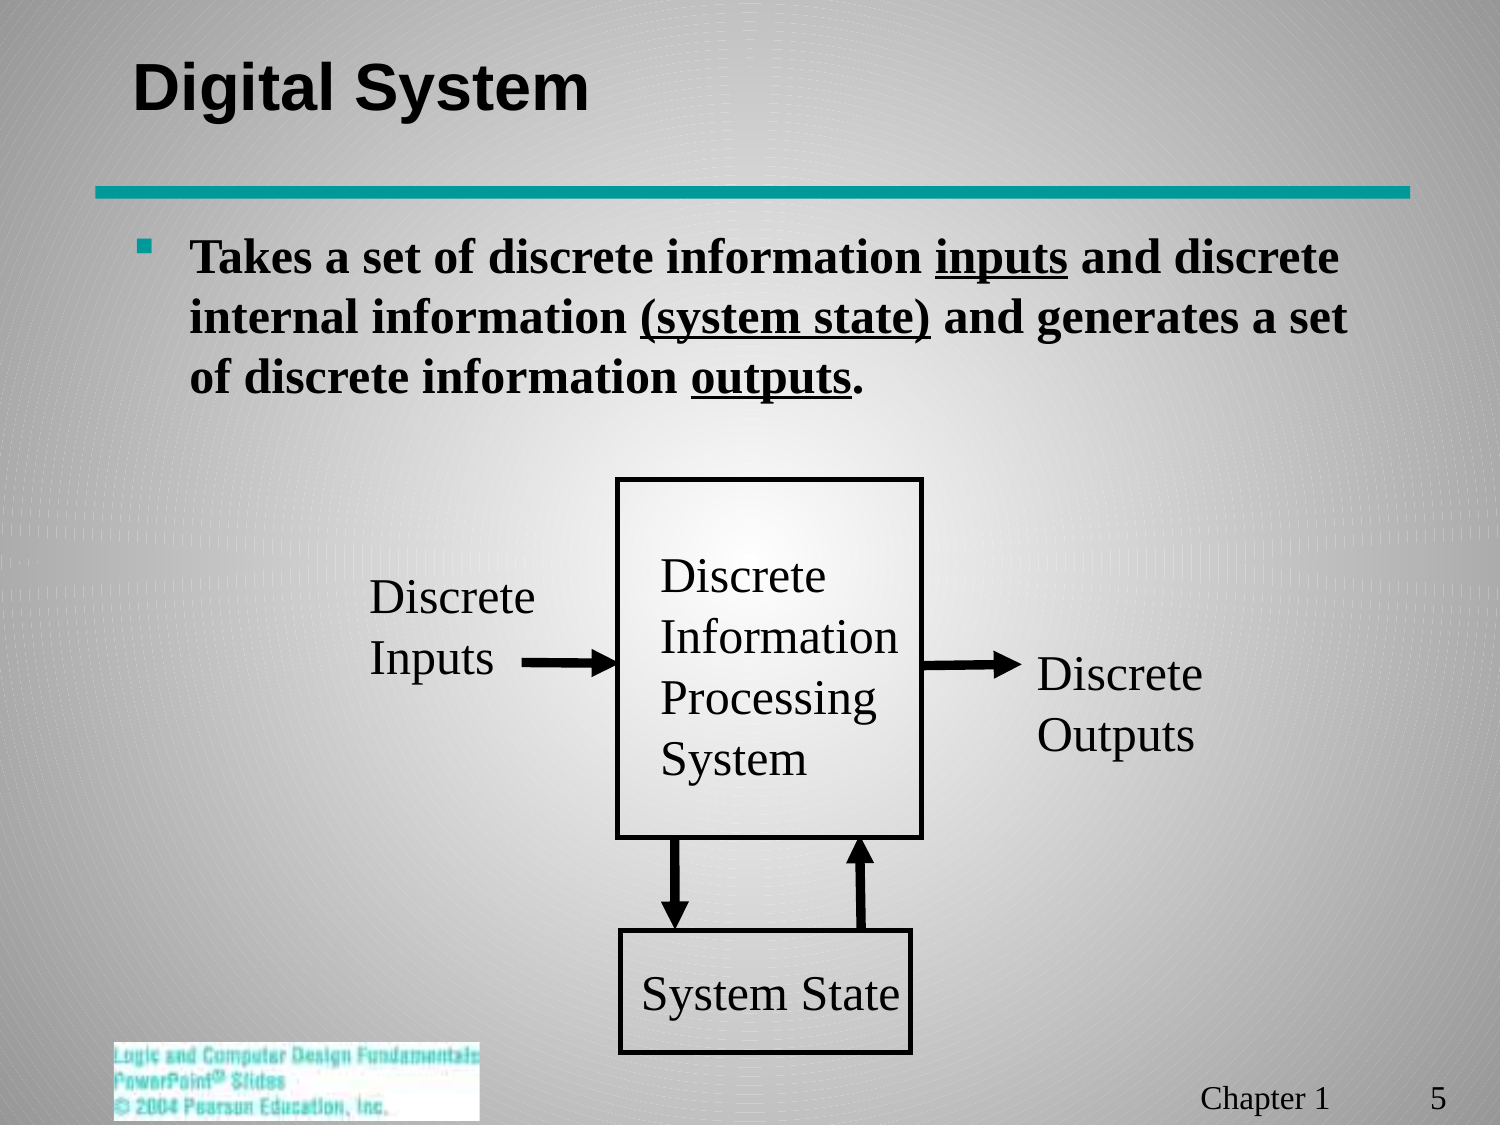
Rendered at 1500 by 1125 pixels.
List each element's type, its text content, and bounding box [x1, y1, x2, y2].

list Takes a set of discrete information inputs and discrete internal information (system state) and generates a set of discrete information outputs. [117, 215, 1394, 1041]
title Digital System [117, 0, 1393, 168]
picture [113, 1042, 480, 1121]
slide_number Chapter 1 5 [1185, 1068, 1500, 1125]
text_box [369, 478, 1204, 1053]
